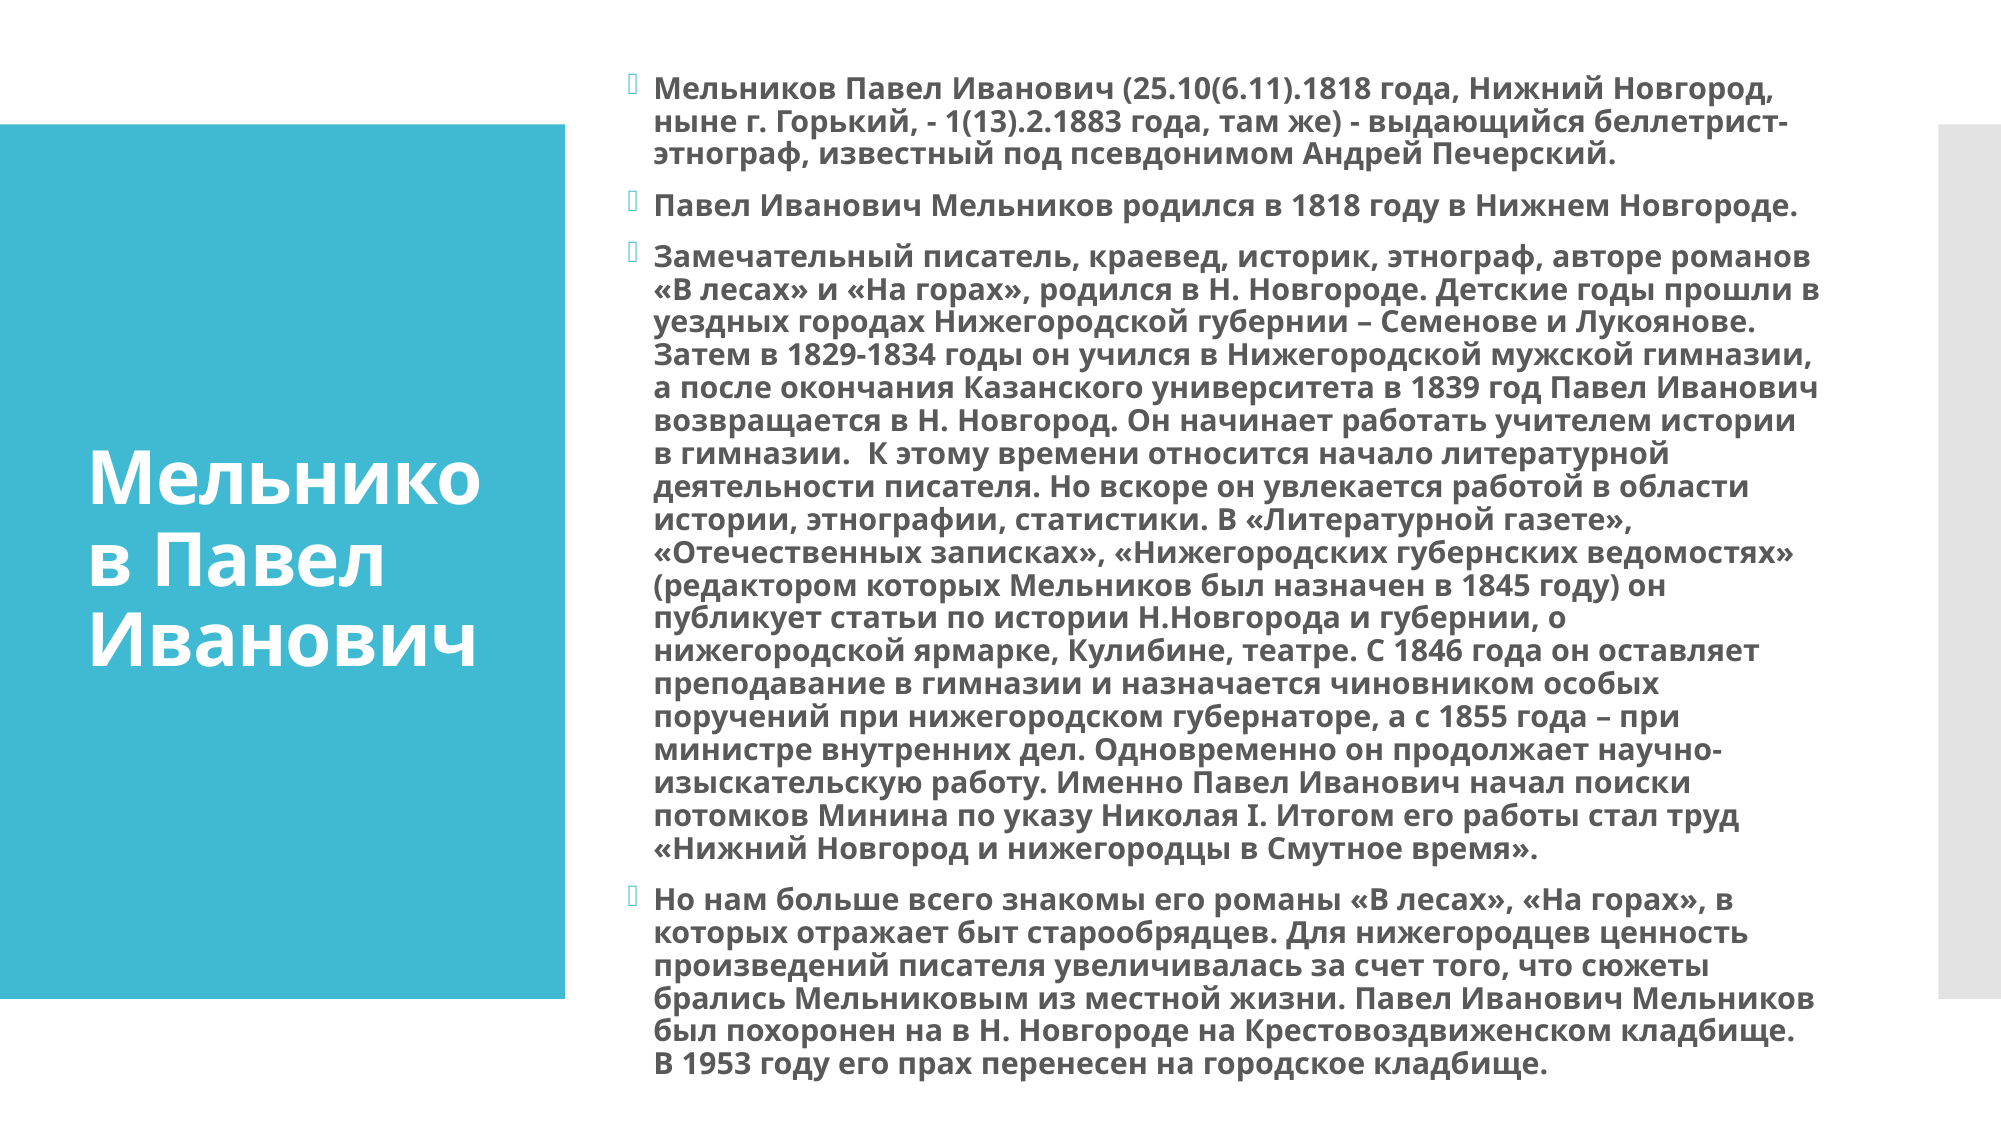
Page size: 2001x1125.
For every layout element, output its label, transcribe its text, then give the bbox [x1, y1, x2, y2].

list Мельников Павел Иванович (25.10(6.11).1818 года, Нижний Новгород, ныне г. Горький, - 1(13).2.1883 года, там же) - выдающийся беллетрист-этнограф, известный под псевдонимом Андрей Печерский. Павел Иванович Мельников родился в 1818 году в Нижнем Новгороде. Замечательный писатель, краевед, историк, этнограф, авторе романов «В лесах» и «На горах», родился в Н. Новгороде. Детские годы прошли в уездных городах Нижегородской губернии – Семенове и Лукоянове. Затем в 1829-1834 годы он учился в Нижегородской мужской гимназии, а после окончания Казанского университета в 1839 год Павел Иванович возвращается в Н. Новгород. Он начинает работать учителем истории в гимназии. К этому времени относится начало литературной деятельности писателя. Но вскоре он увлекается работой в области истории, этнографии, статистики. В «Литературной газете», «Отечественных записках», «Нижегородских губернских ведомостях» (редактором которых Мельников был назначен в 1845 году) он публикует статьи по истории Н.Новгорода и губернии, о нижегородской ярмарке, Кулибине, театре. С 1846 года он оставляет преподавание в гимназии и назначается чиновником особых поручений при нижегородском губернаторе, а с 1855 года – при министре внутренних дел. Одновременно он продолжает научно-изыскательскую работу. Именно Павел Иванович начал поиски потомков Минина по указу Николая I. Итогом его работы стал труд «Нижний Новгород и нижегородцы в Смутное время». Но нам больше всего знакомы его романы «В лесах», «На горах», в которых отражает быт старообрядцев. Для нижегородцев ценность произведений писателя увеличивалась за счет того, что сюжеты брались Мельниковым из местной жизни. Павел Иванович Мельников был похоронен на в Н. Новгороде на Крестовоздвиженском кладбище. В 1953 году его прах перенесен на городское кладбище. [612, 65, 1839, 1103]
title Мельников Павел Иванович [71, 184, 514, 940]
